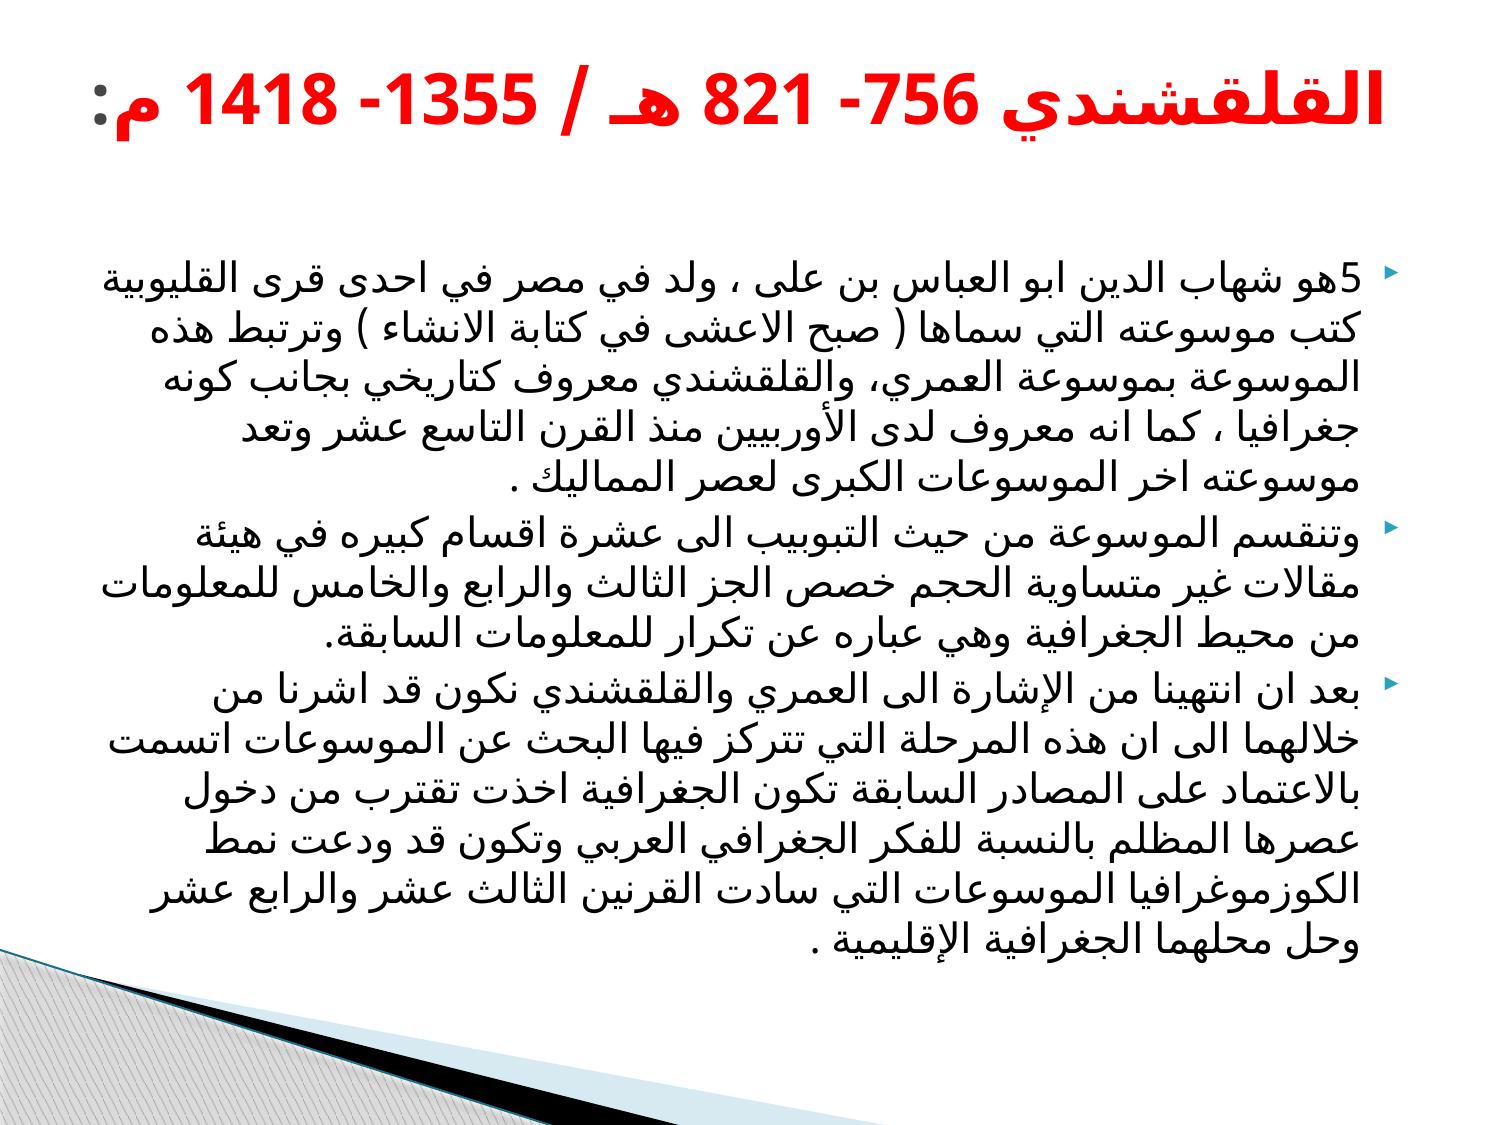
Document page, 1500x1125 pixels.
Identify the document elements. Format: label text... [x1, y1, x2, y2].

list 5هو شهاب الدين ابو العباس بن على ، ولد في مصر في احدى قرى القليوبية كتب موسوعته التي سماها ( صبح الاعشى في كتابة الانشاء ) وترتبط هذه الموسوعة بموسوعة العمري، والقلقشندي معروف كتاريخي بجانب كونه جغرافيا ، كما انه معروف لدى الأوربيين منذ القرن التاسع عشر وتعد موسوعته اخر الموسوعات الكبرى لعصر المماليك . وتنقسم الموسوعة من حيث التبوبيب الى عشرة اقسام كبيره في هيئة مقالات غير متساوية الحجم خصص الجز الثالث والرابع والخامس للمعلومات من محيط الجغرافية وهي عباره عن تكرار للمعلومات السابقة. بعد ان انتهينا من الإشارة الى العمري والقلقشندي نكون قد اشرنا من خلالهما الى ان هذه المرحلة التي تتركز فيها البحث عن الموسوعات اتسمت بالاعتماد على المصادر السابقة تكون الجغرافية اخذت تقترب من دخول عصرها المظلم بالنسبة للفكر الجغرافي العربي وتكون قد ودعت نمط الكوزموغرافيا الموسوعات التي سادت القرنين الثالث عشر والرابع عشر وحل محلهما الجغرافية الإقليمية . [75, 243, 1425, 986]
title القلقشندي 756- 821 هـ / 1355- 1418 م: [75, 45, 1425, 233]
